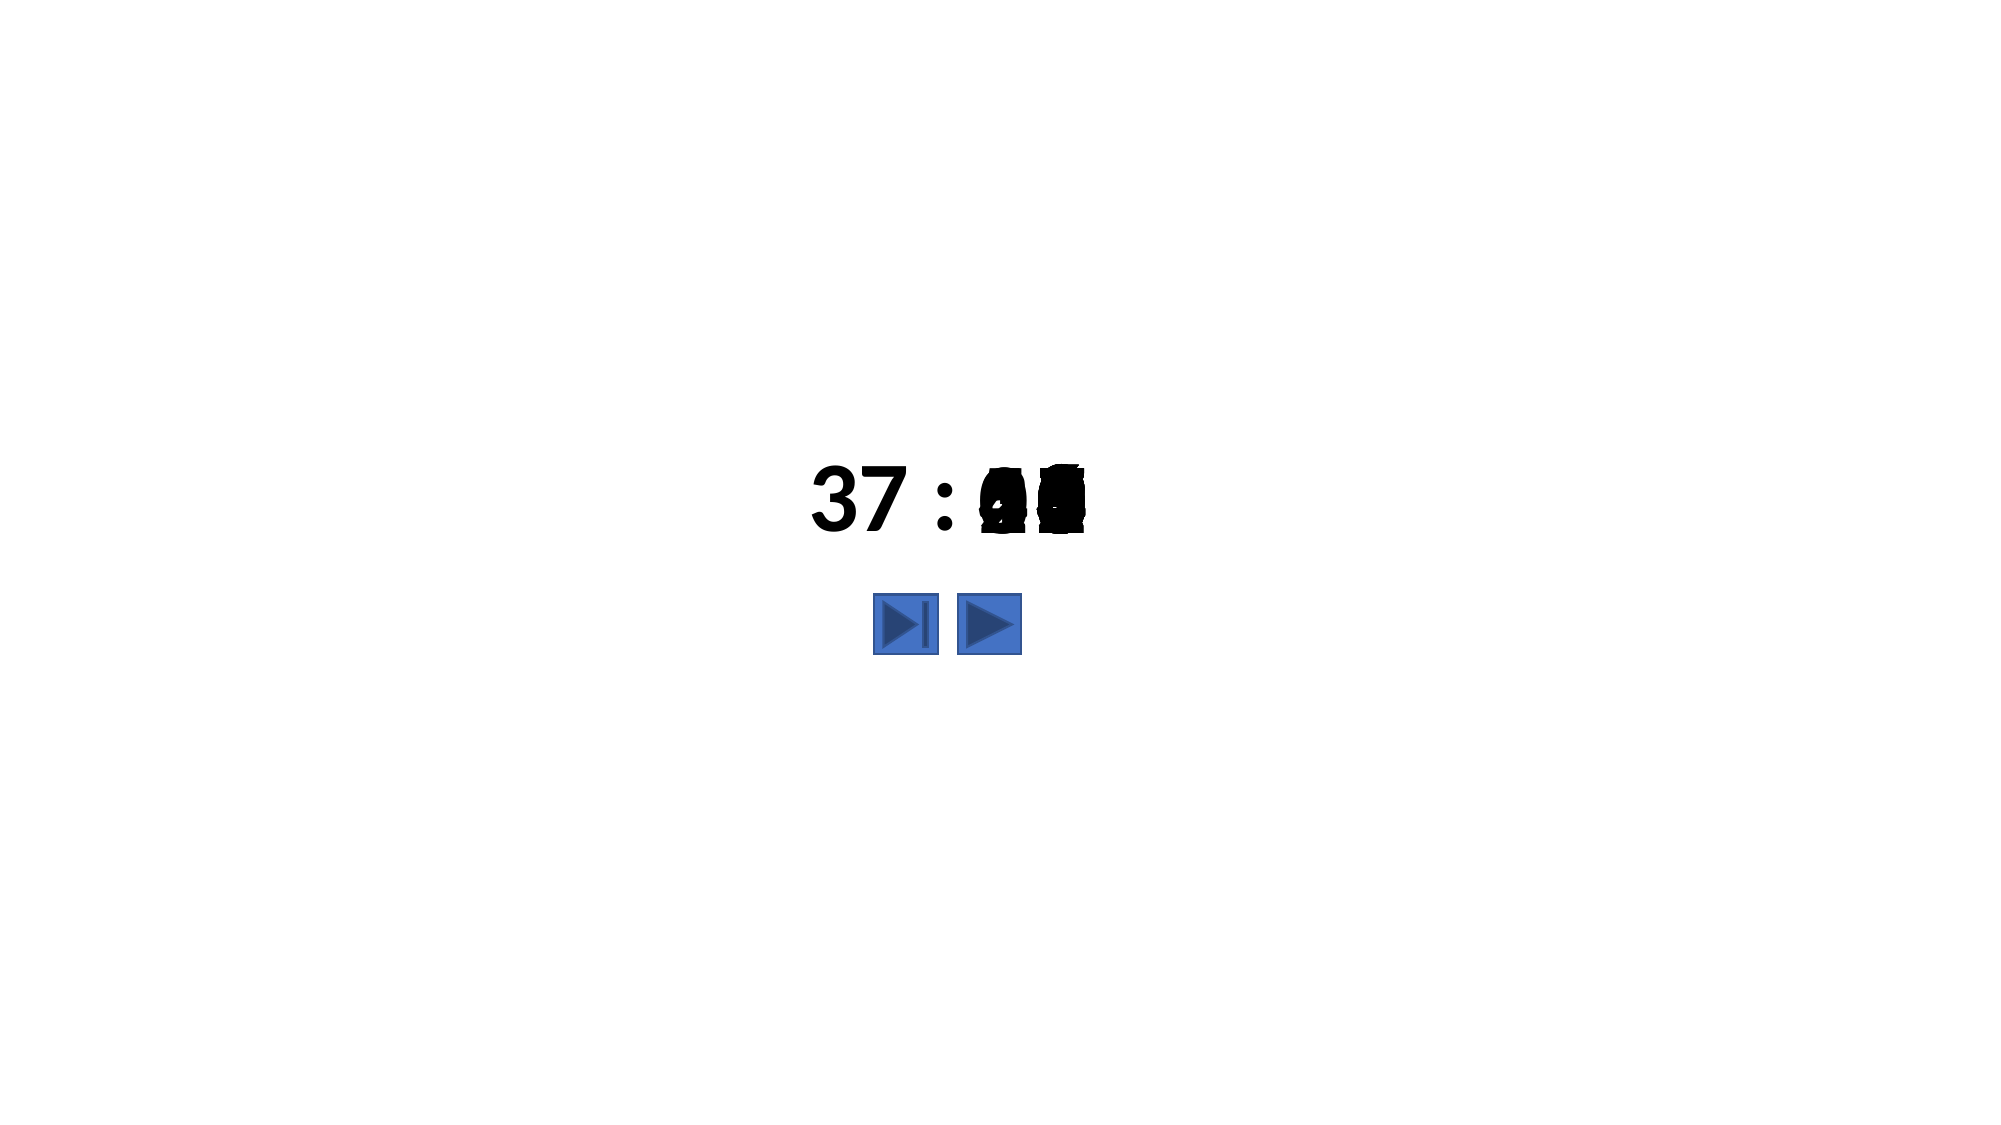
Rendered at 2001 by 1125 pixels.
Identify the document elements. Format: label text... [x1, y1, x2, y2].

slide_number 36 [784, 461, 925, 522]
